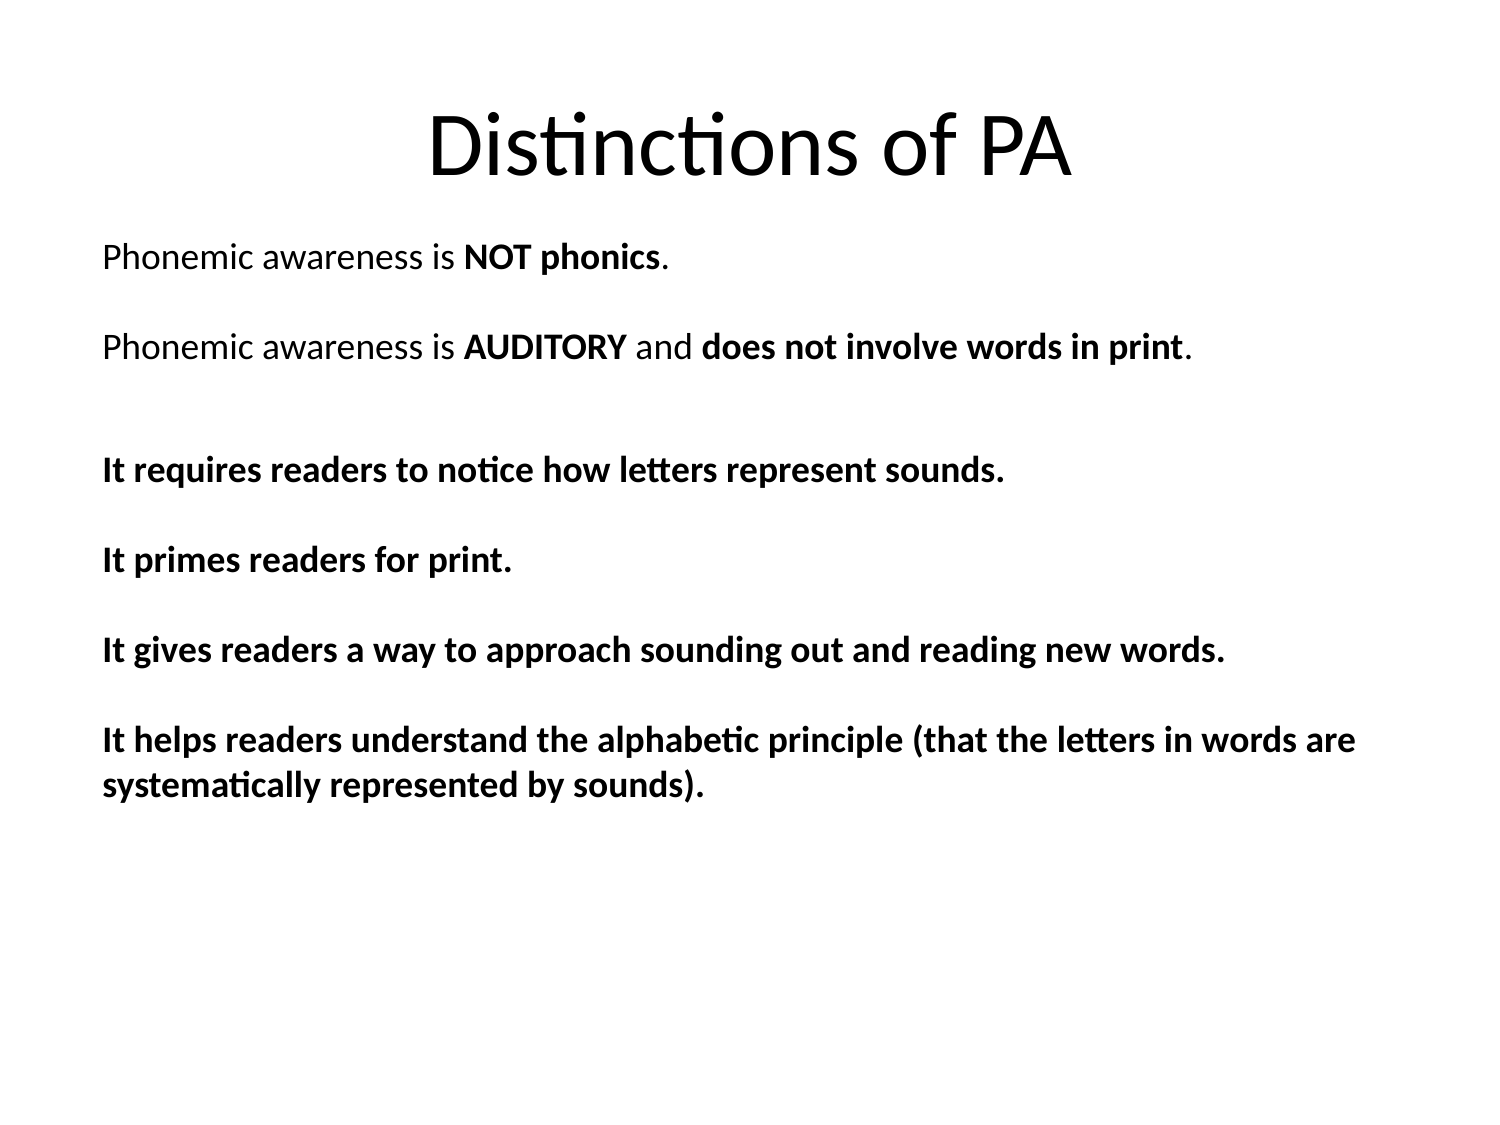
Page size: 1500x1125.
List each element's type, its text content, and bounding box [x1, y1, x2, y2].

title Distinctions of PA [75, 45, 1425, 233]
text_box Phonemic awareness is NOT phonics. Phonemic awareness is AUDITORY and does not involve words in print. [87, 224, 1338, 375]
text_box It requires readers to notice how letters represent sounds. It primes readers for print. It gives readers a way to approach sounding out and reading new words. It helps readers understand the alphabetic principle (that the letters in words are systematically represented by sounds). [87, 437, 1438, 858]
